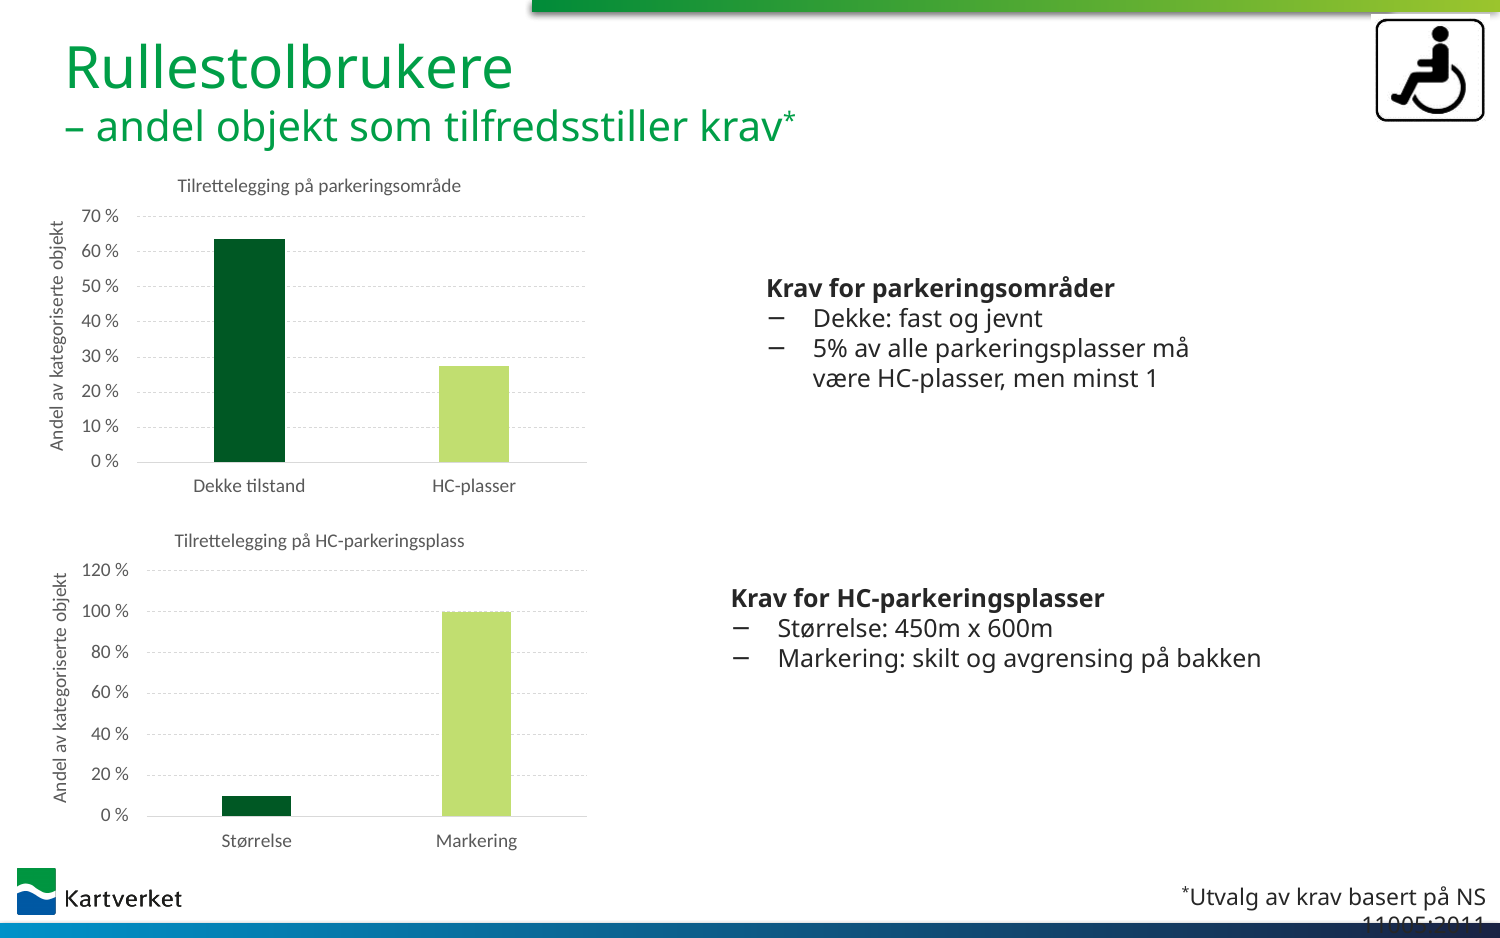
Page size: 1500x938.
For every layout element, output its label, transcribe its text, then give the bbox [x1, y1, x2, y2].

text_box Rullestolbrukere – andel objekt som tilfredsstiller krav* [49, 23, 1431, 158]
text_box Krav for HC-parkeringsplasser Størrelse: 450m x 600m Markering: skilt og avgrensing på bakken [715, 574, 1278, 680]
picture [41, 520, 598, 859]
picture [41, 166, 598, 505]
text_box Krav for parkeringsområder Dekke: fast og jevnt 5% av alle parkeringsplasser må være HC-plasser, men minst 1 [751, 264, 1232, 400]
text_box *Utvalg av krav basert på NS 11005:2011 [1068, 873, 1500, 938]
picture [1371, 13, 1491, 127]
